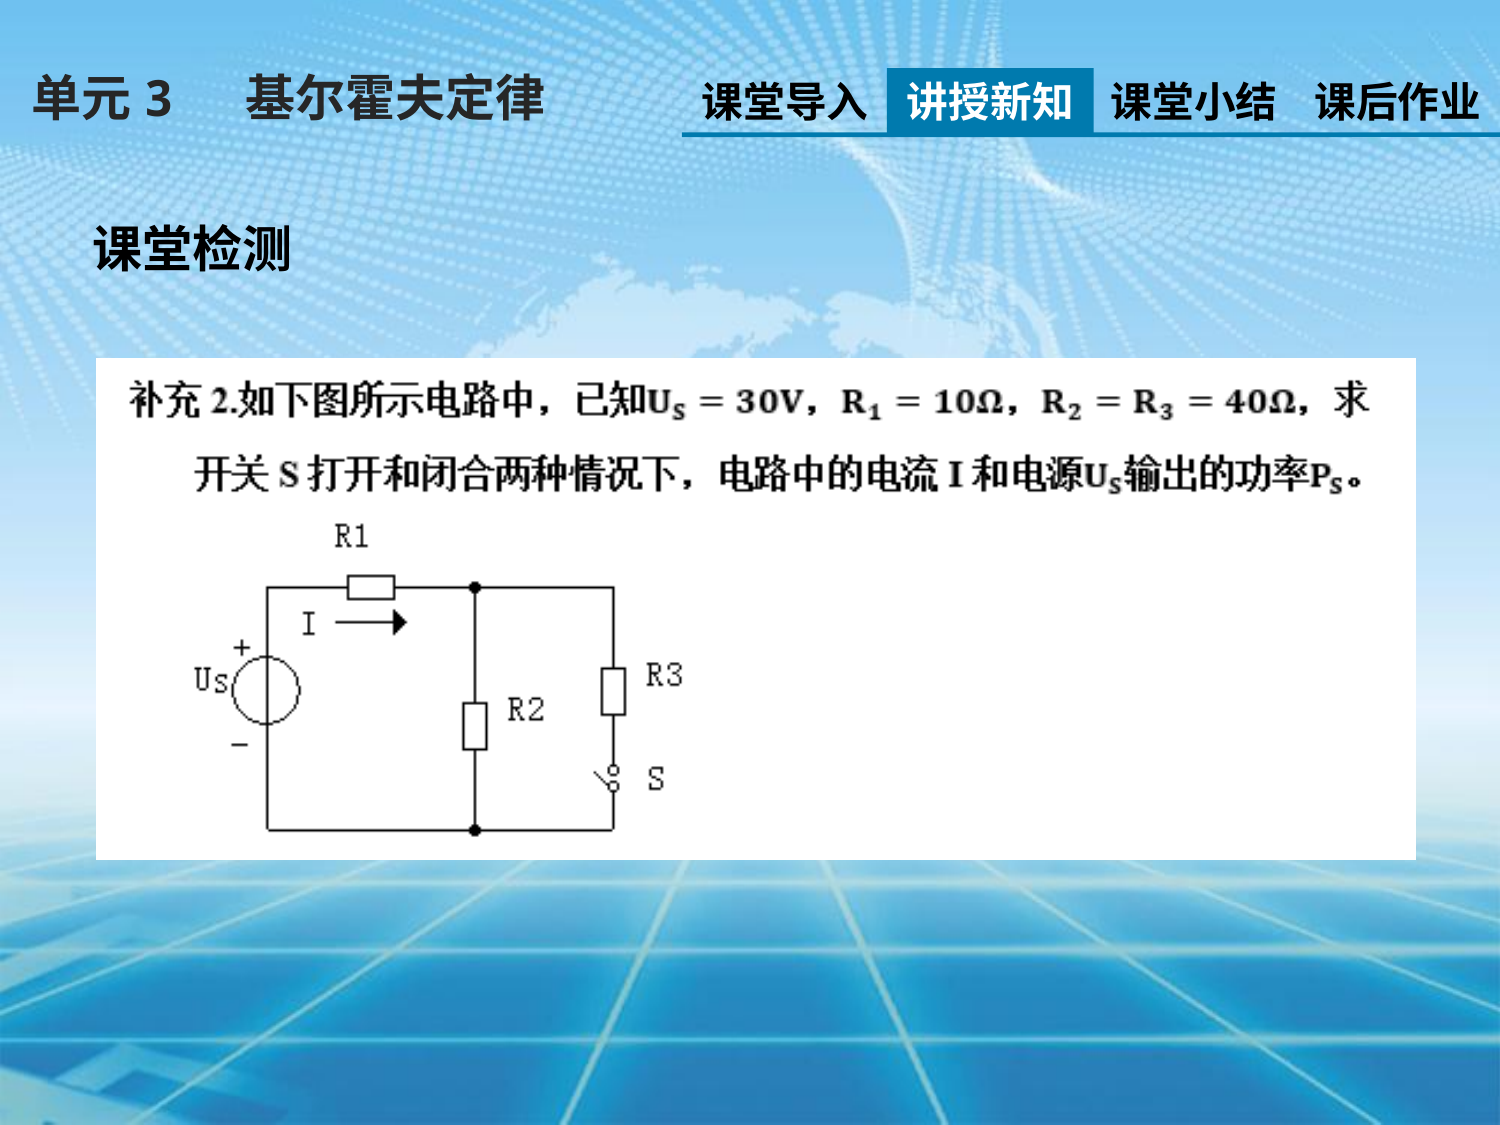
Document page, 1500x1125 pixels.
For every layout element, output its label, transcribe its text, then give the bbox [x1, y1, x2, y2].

picture [0, 0, 1500, 1125]
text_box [16, 59, 1500, 135]
text_box 课堂检测 [42, 198, 343, 297]
